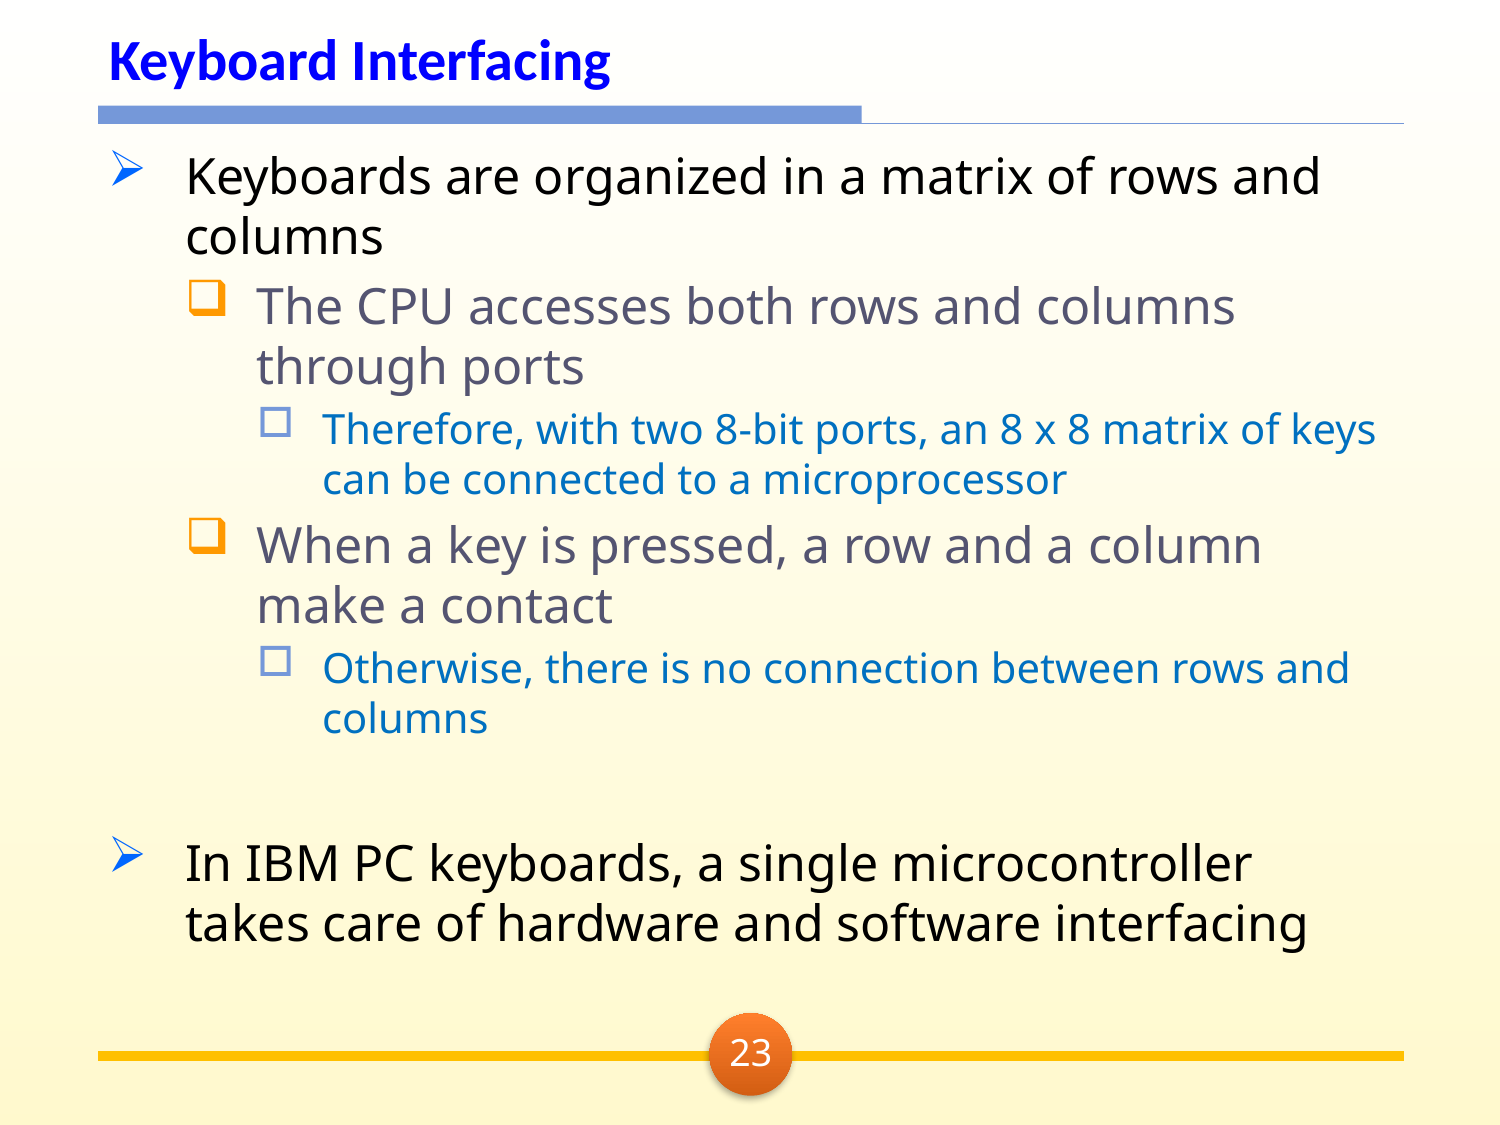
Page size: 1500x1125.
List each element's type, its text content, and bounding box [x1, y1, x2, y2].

title Keyboard Interfacing [94, 23, 1407, 100]
list Keyboards are organized in a matrix of rows and columns The CPU accesses both rows and columns through ports Therefore, with two 8-bit ports, an 8 x 8 matrix of keys can be connected to a microprocessor When a key is pressed, a row and a column make a contact Otherwise, there is no connection between rows and columns In IBM PC keyboards, a single microcontroller takes care of hardware and software interfacing [92, 137, 1406, 988]
